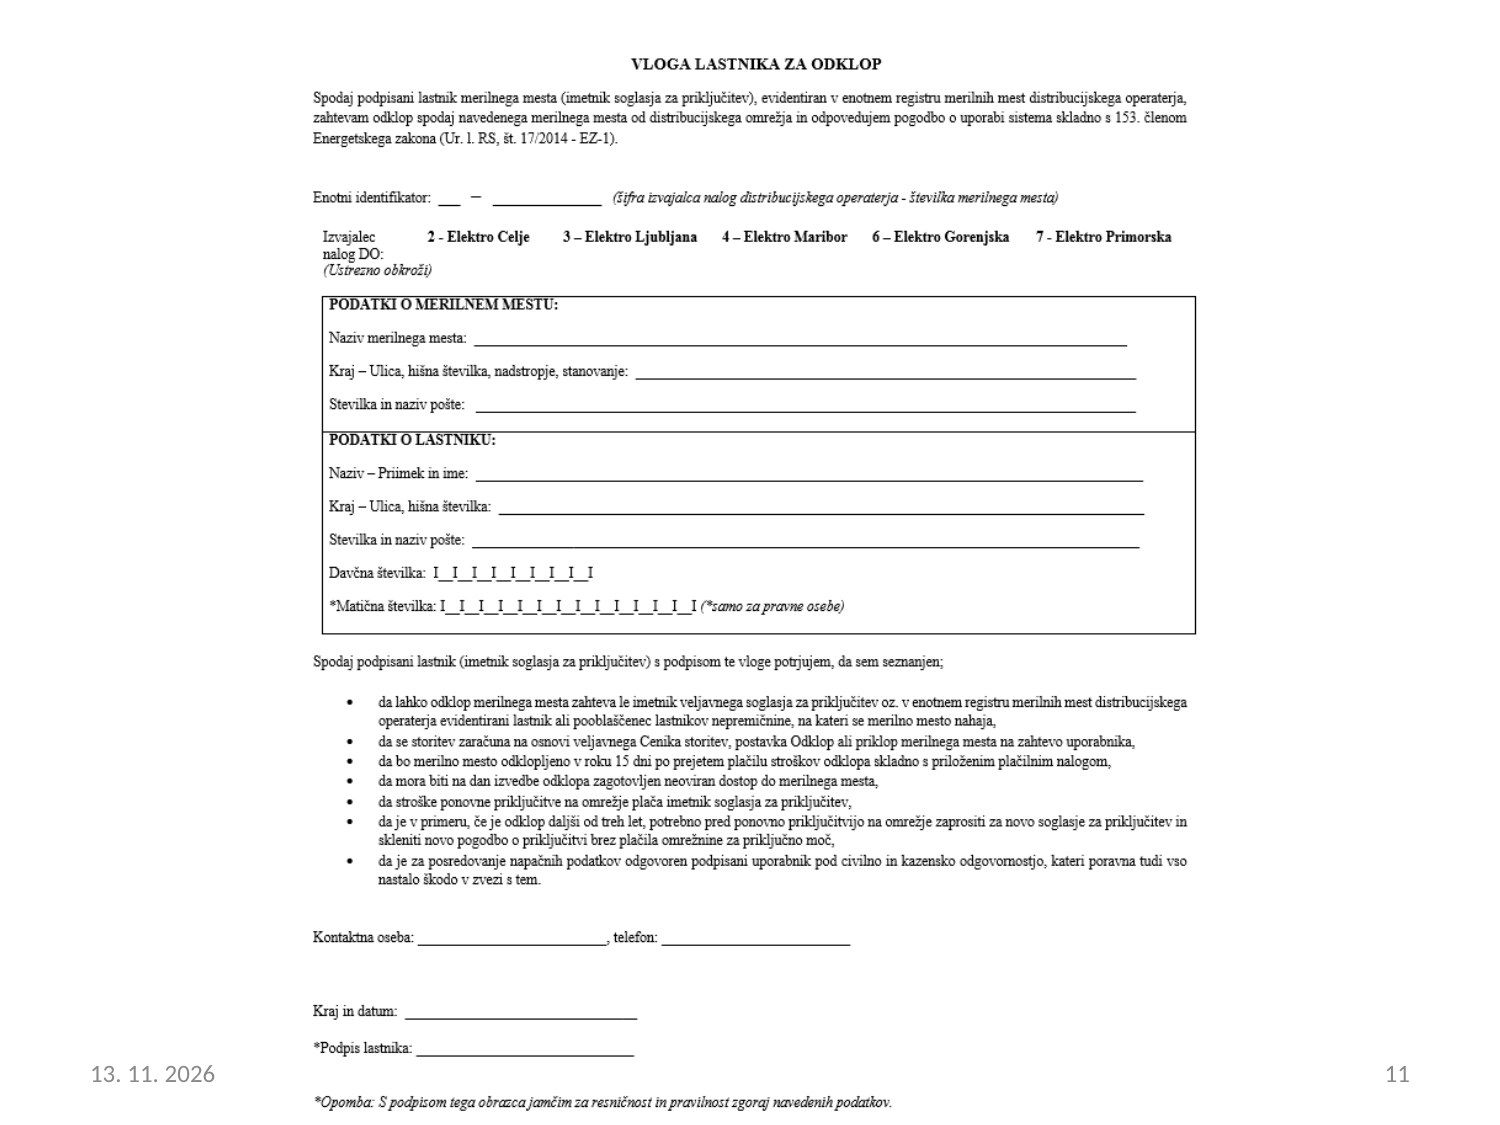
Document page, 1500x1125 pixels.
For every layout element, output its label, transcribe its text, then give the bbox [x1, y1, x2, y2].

slide_number 11 [1216, 1042, 1425, 1103]
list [300, 44, 1211, 1123]
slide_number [75, 1042, 295, 1103]
